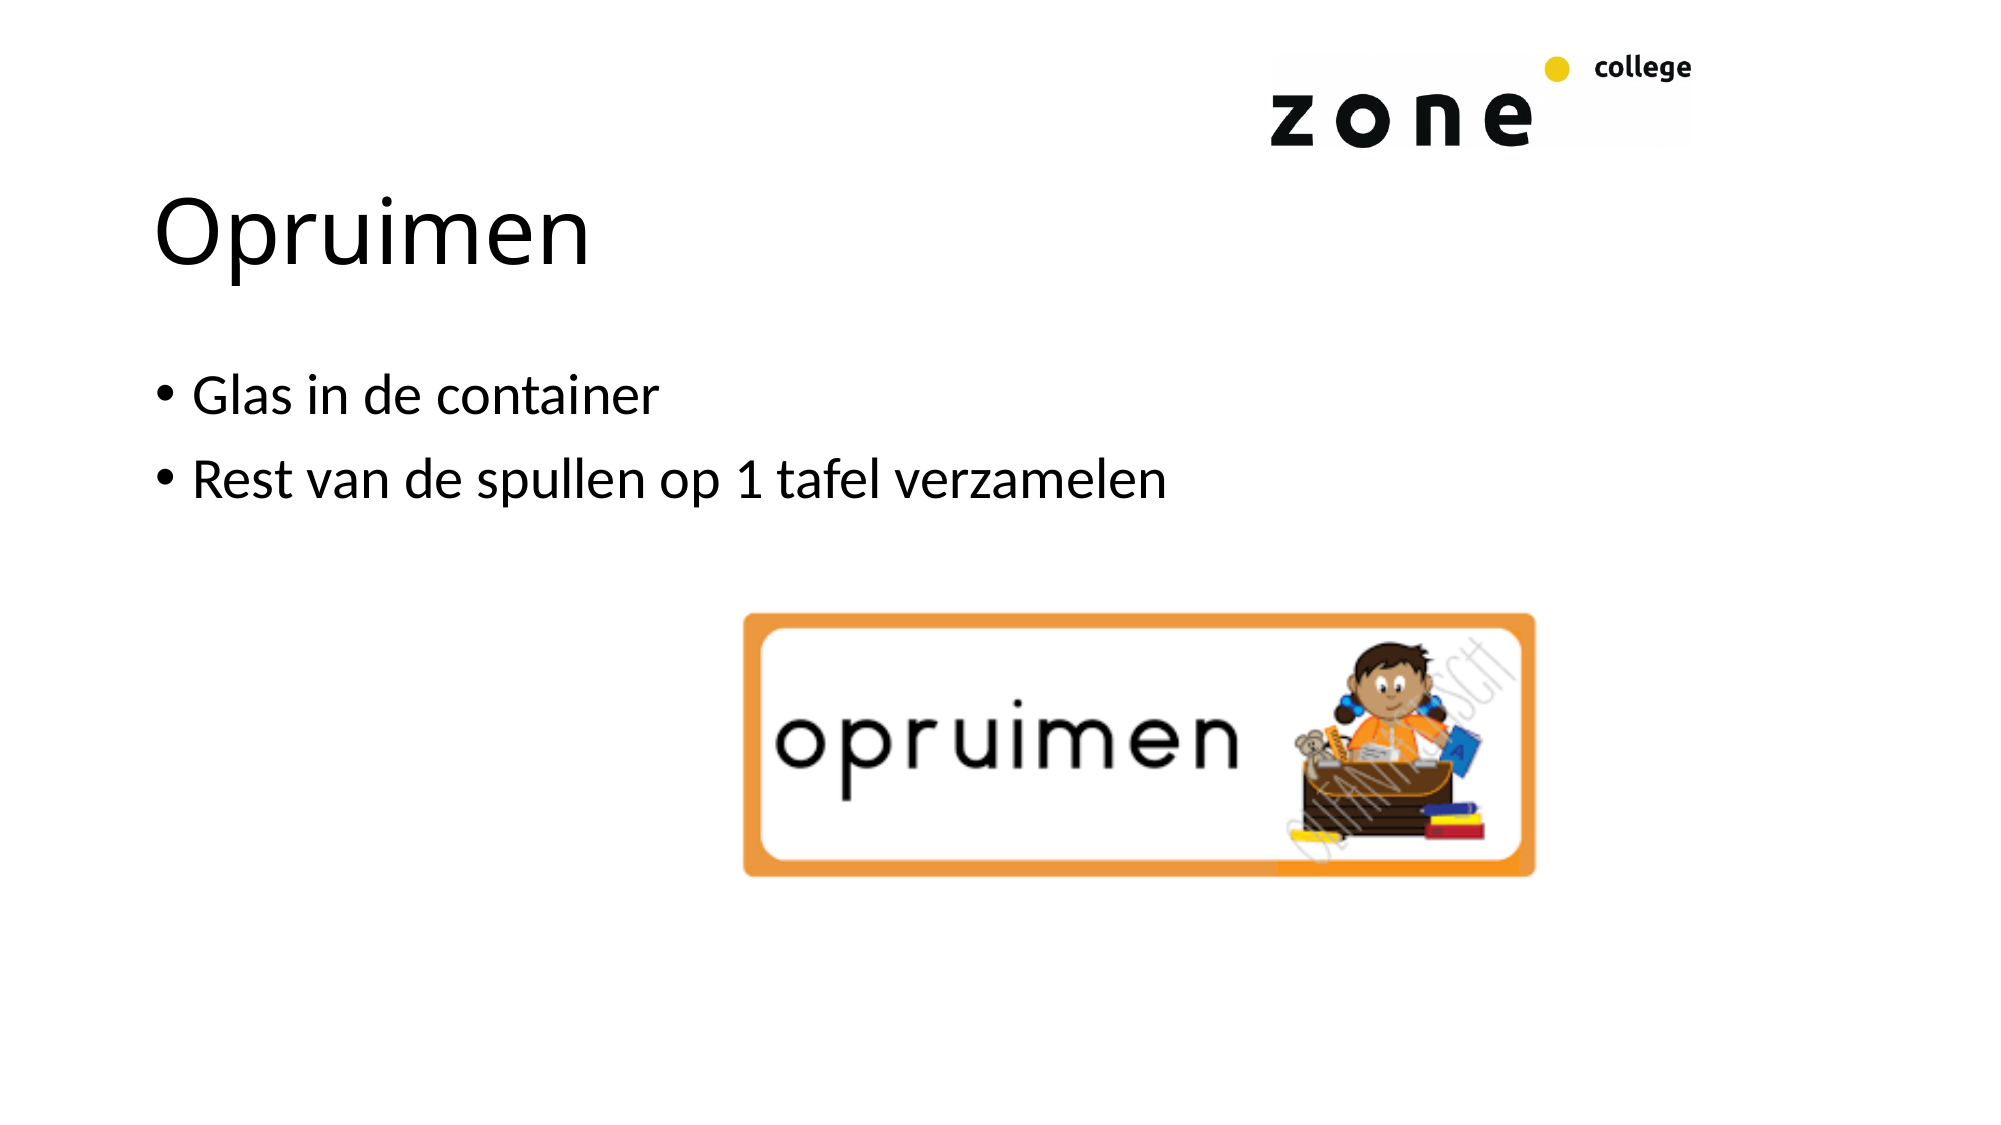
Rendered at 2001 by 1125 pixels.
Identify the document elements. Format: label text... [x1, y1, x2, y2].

title Opruimen [137, 126, 1863, 344]
picture [733, 601, 1550, 888]
list Glas in de container Rest van de spullen op 1 tafel verzamelen [140, 357, 1805, 1071]
picture [1271, 54, 1691, 148]
